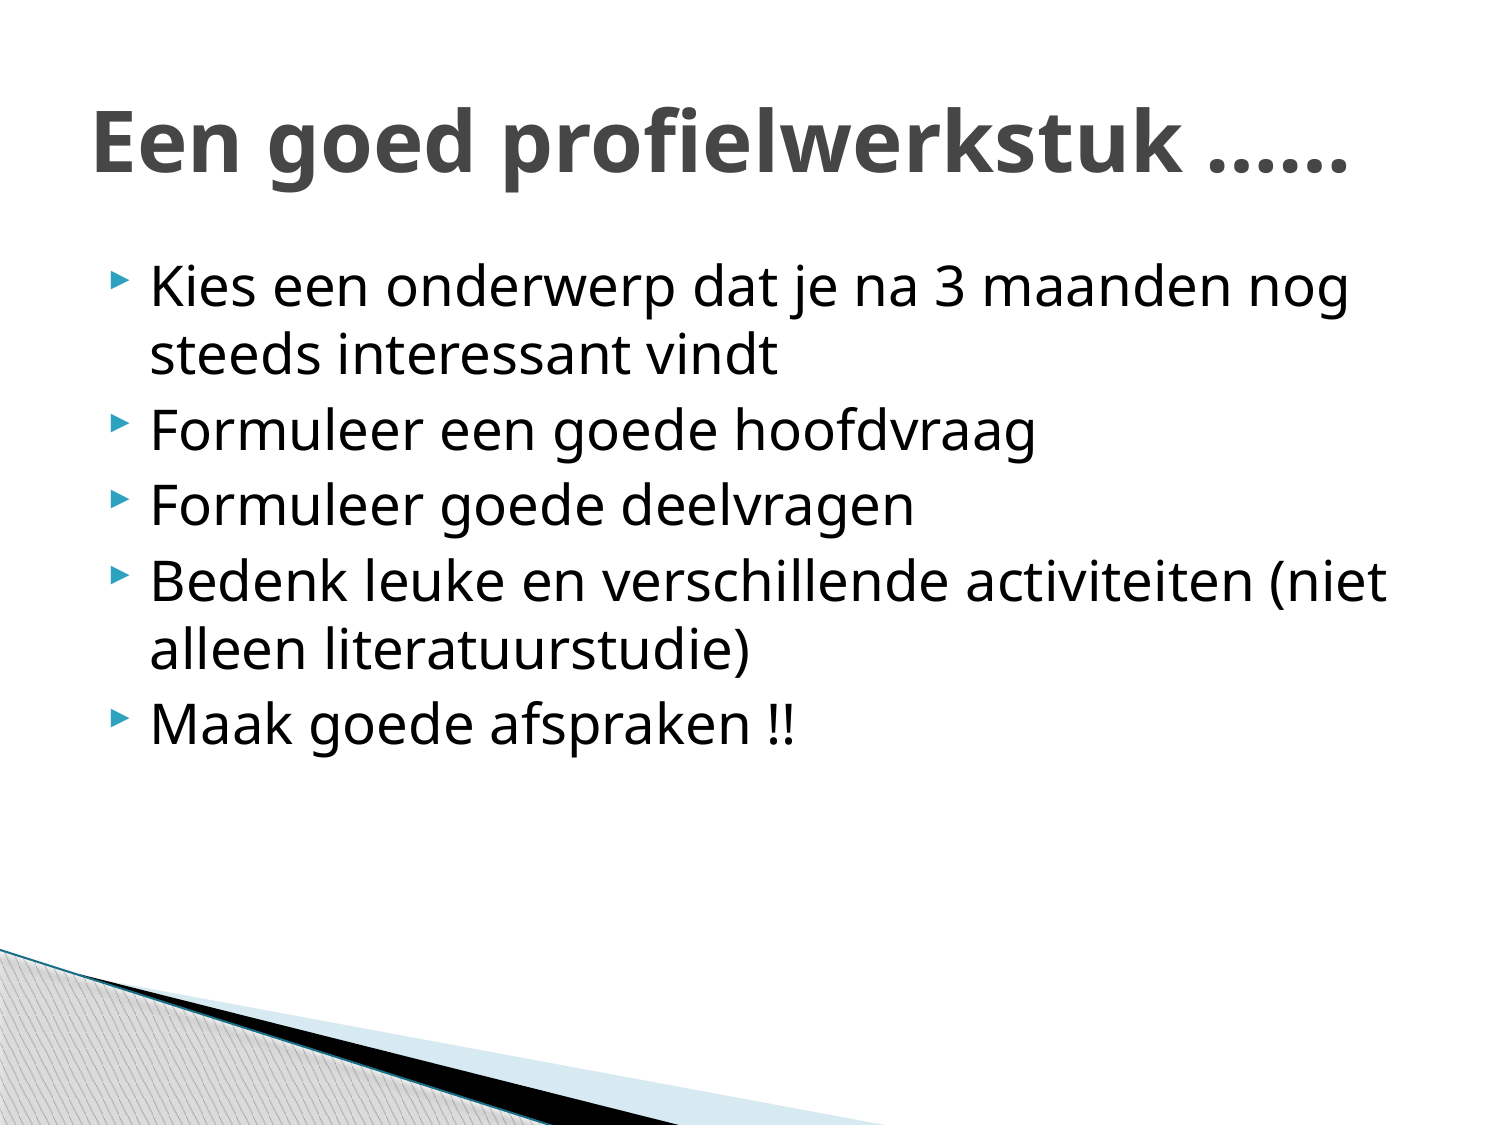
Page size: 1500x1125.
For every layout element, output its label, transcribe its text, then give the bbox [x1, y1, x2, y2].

title Een goed profielwerkstuk …… [75, 45, 1425, 233]
list Kies een onderwerp dat je na 3 maanden nog steeds interessant vindt Formuleer een goede hoofdvraag Formuleer goede deelvragen Bedenk leuke en verschillende activiteiten (niet alleen literatuurstudie) Maak goede afspraken !! [75, 243, 1425, 986]
